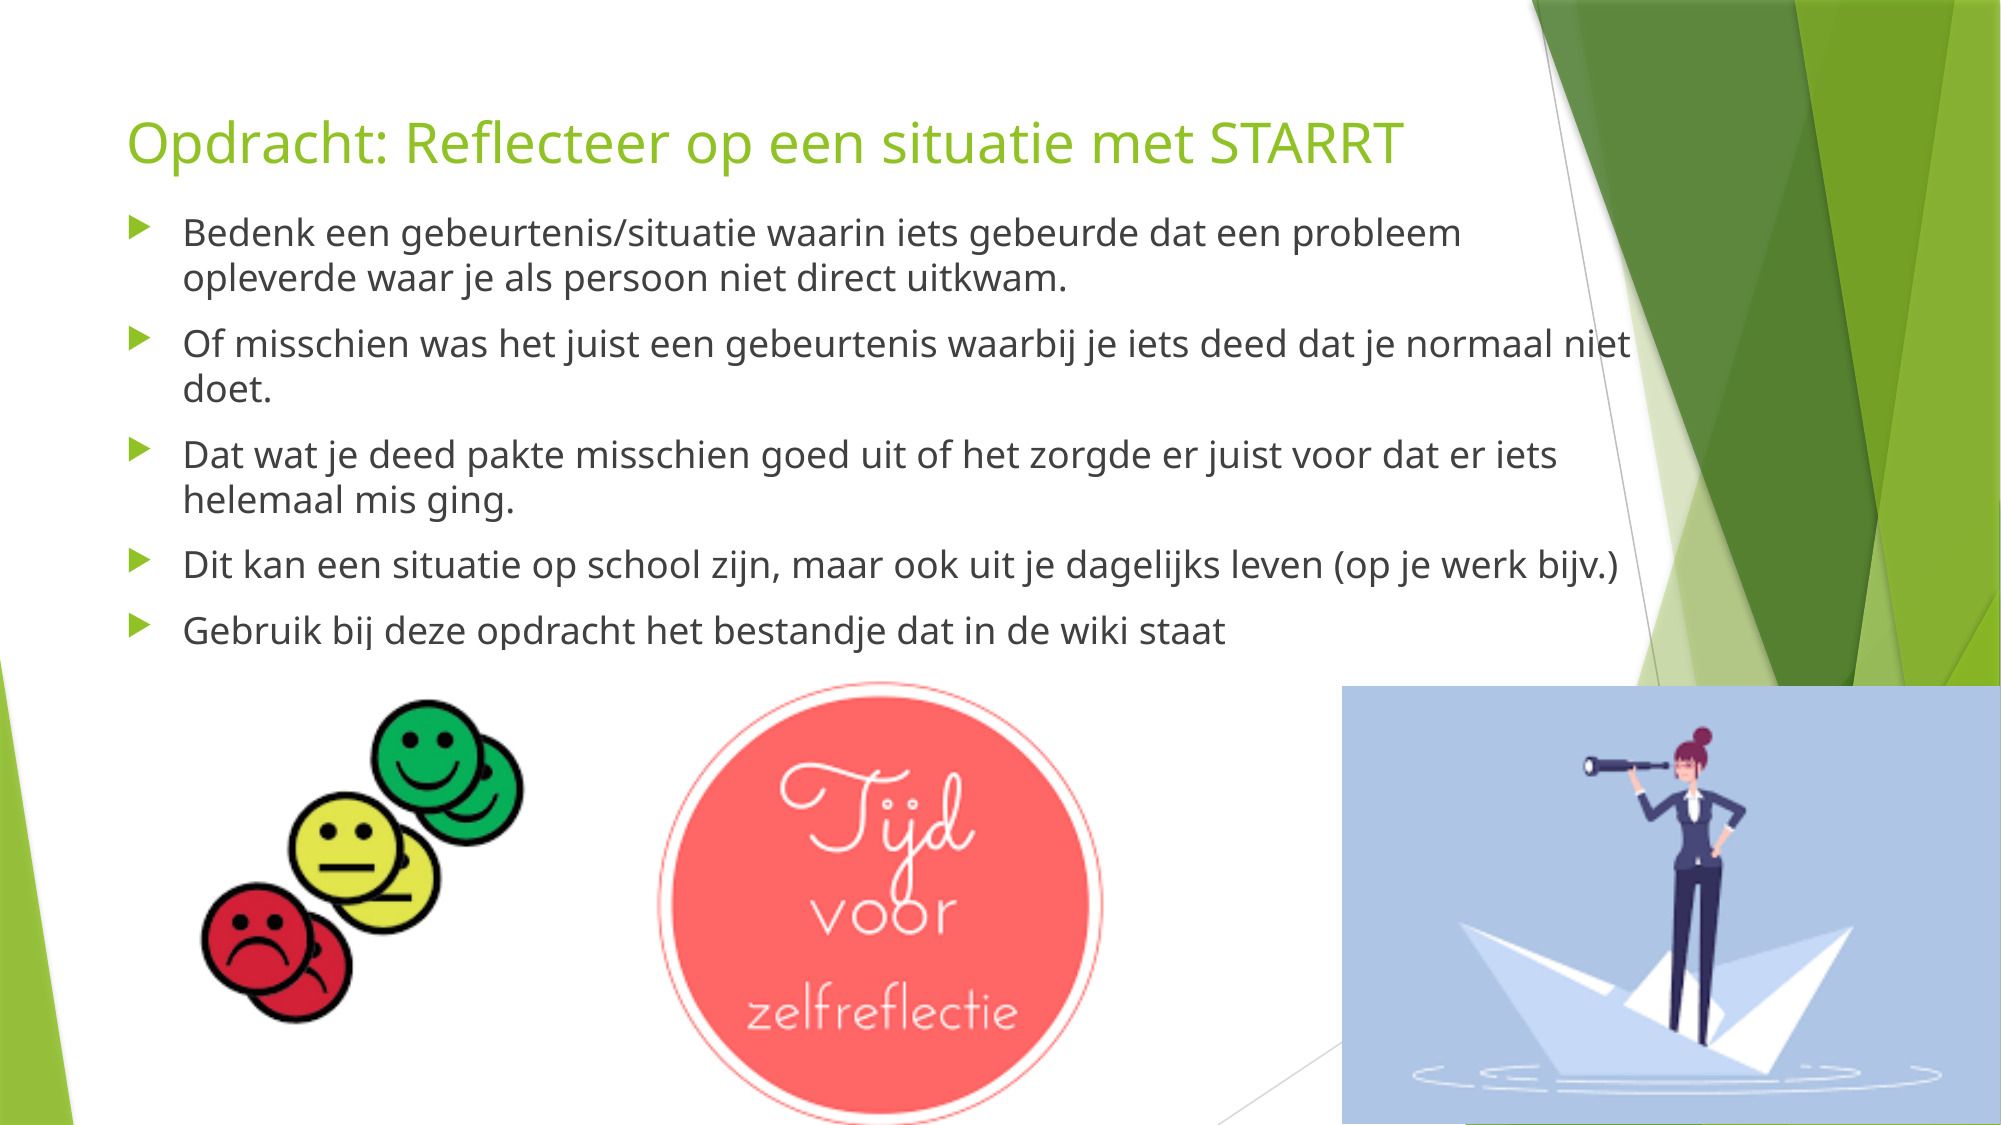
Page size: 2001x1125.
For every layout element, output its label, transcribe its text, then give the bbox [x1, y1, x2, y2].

list Bedenk een gebeurtenis/situatie waarin iets gebeurde dat een probleem opleverde waar je als persoon niet direct uitkwam. Of misschien was het juist een gebeurtenis waarbij je iets deed dat je normaal niet doet. Dat wat je deed pakte misschien goed uit of het zorgde er juist voor dat er iets helemaal mis ging. Dit kan een situatie op school zijn, maar ook uit je dagelijks leven (op je werk bijv.) Gebruik bij deze opdracht het bestandje dat in de wiki staat [111, 201, 1663, 1078]
title Opdracht: Reflecteer op een situatie met STARRT [111, 99, 1685, 219]
picture [79, 650, 1155, 1125]
picture [1342, 686, 2000, 1125]
